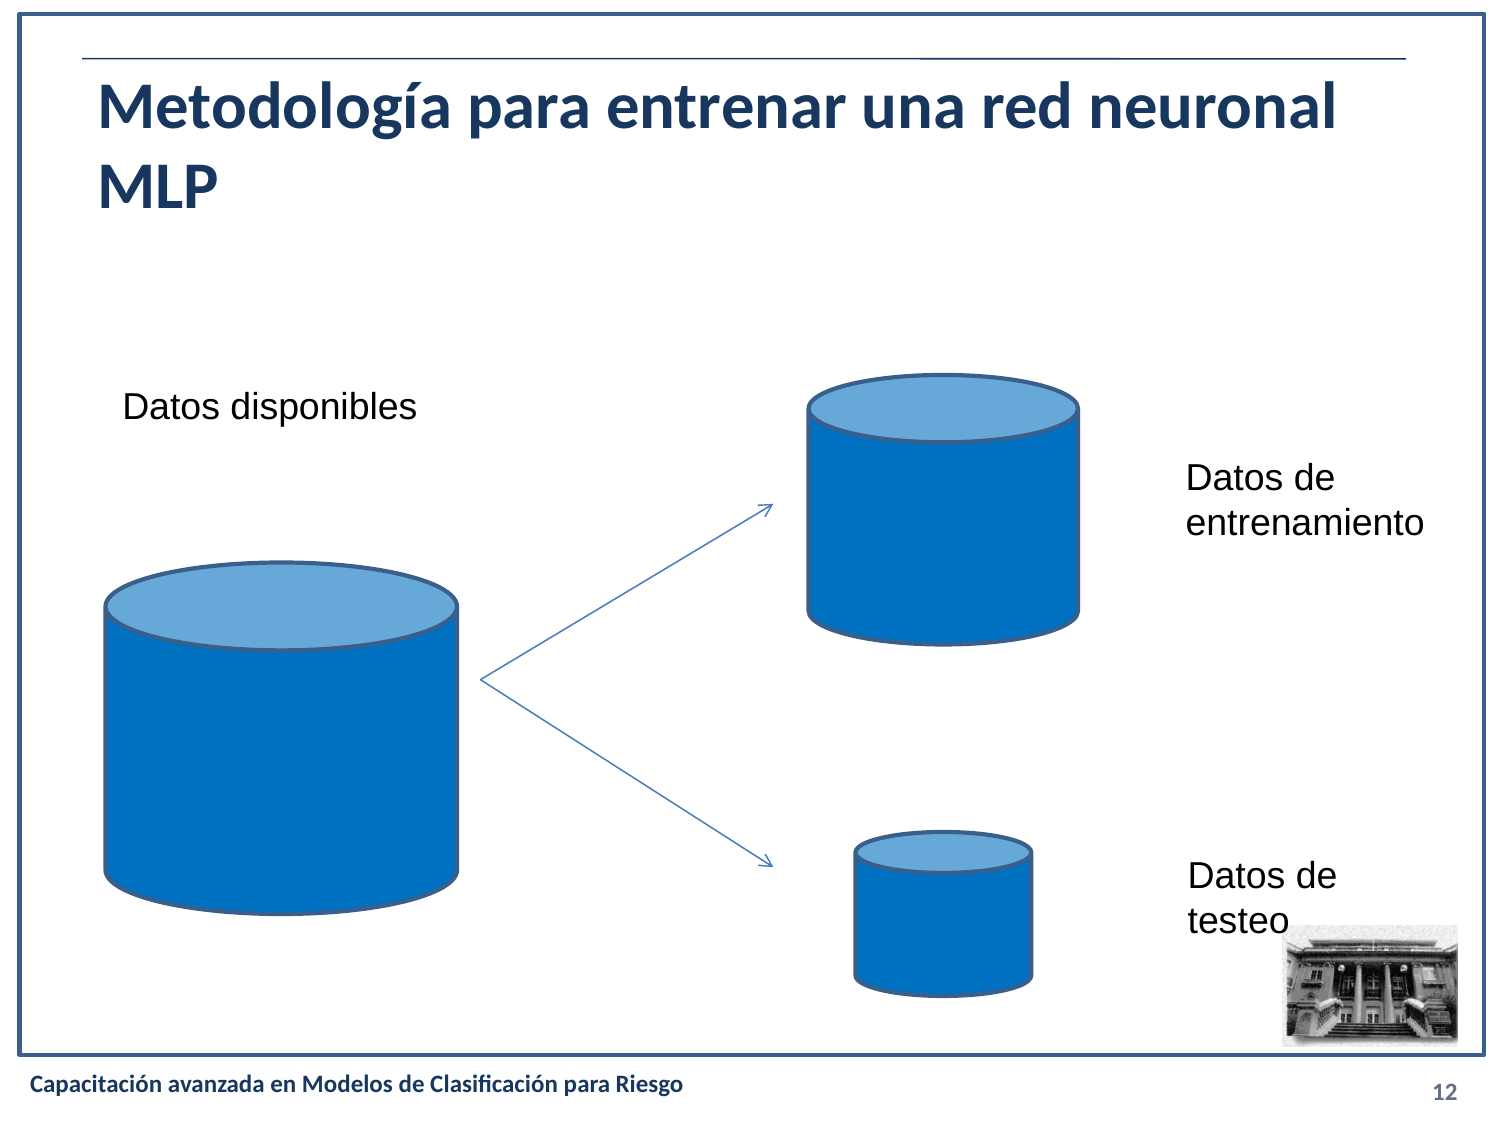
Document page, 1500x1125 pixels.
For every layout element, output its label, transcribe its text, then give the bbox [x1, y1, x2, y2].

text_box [480, 503, 774, 679]
text_box Datos disponibles [107, 374, 433, 435]
text_box [806, 372, 1081, 647]
picture [1282, 925, 1458, 1047]
text_box Datos de testeo [1172, 843, 1363, 948]
text_box Datos de entrenamiento [1170, 445, 1440, 550]
title Metodología para entrenar una red neuronal MLP [81, 81, 1414, 202]
slide_number 12 [1122, 1060, 1473, 1121]
text_box [103, 560, 460, 917]
text_box [853, 829, 1034, 999]
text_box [480, 679, 774, 868]
